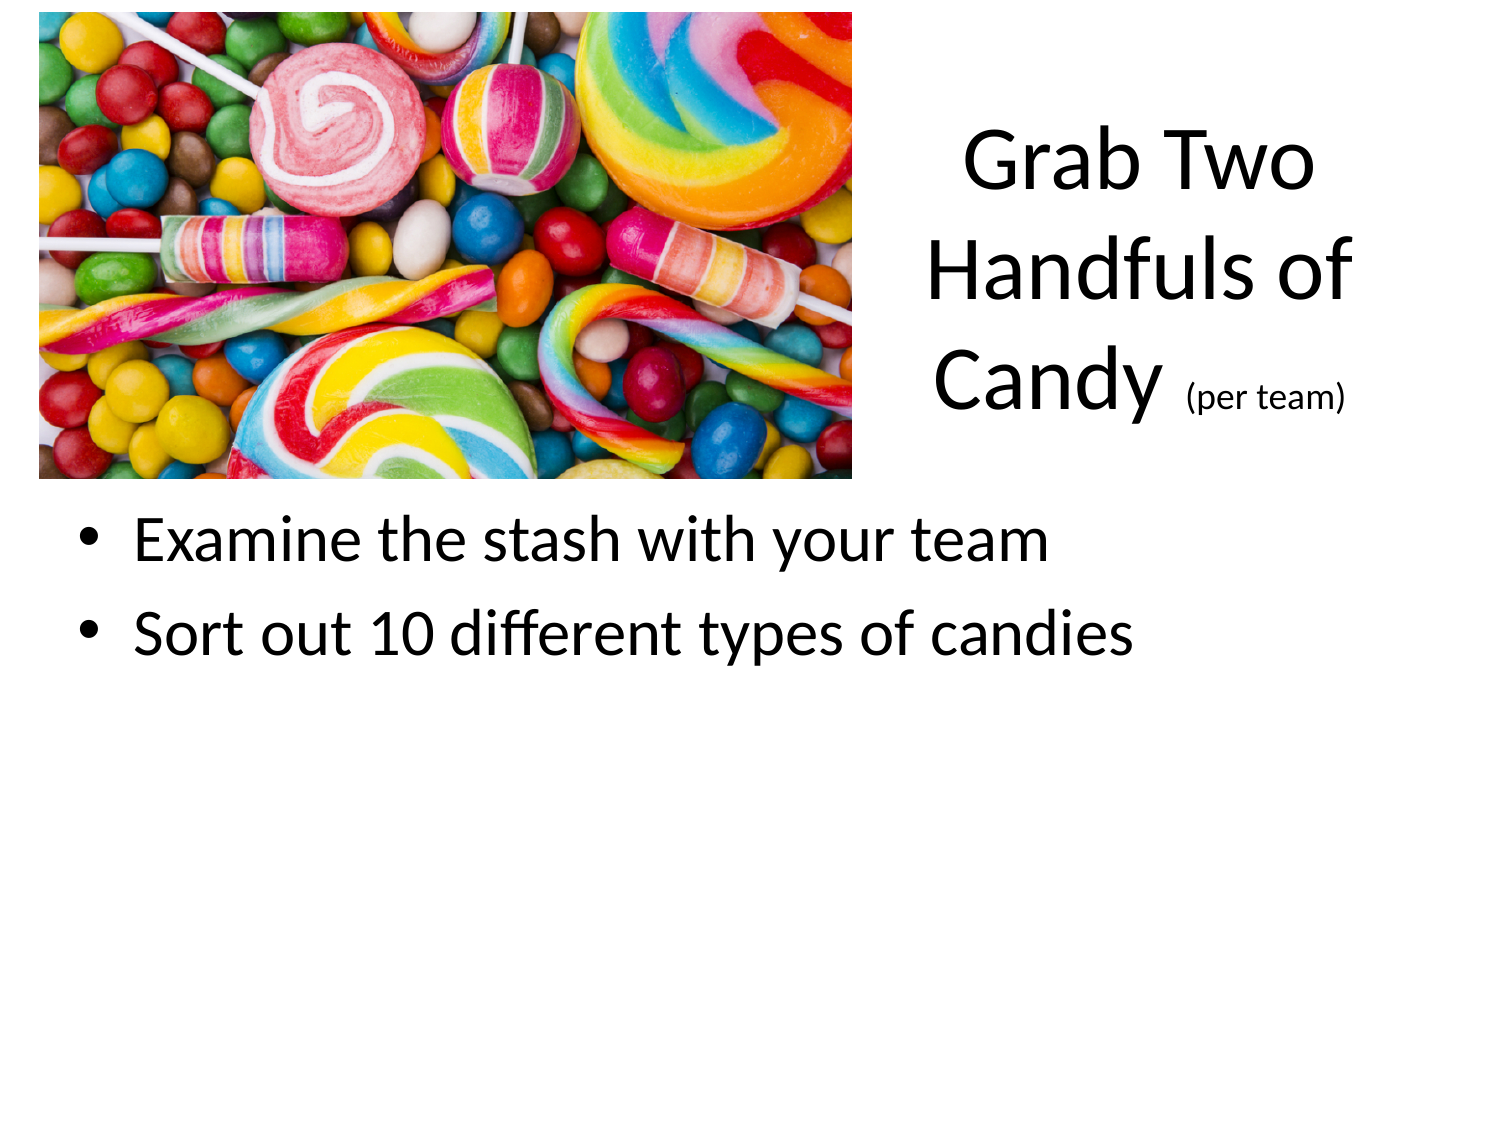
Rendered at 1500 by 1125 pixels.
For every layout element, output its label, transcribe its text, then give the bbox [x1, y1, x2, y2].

picture [38, 12, 852, 479]
title Grab Two Handfuls of Candy (per team) [900, 75, 1381, 450]
list Examine the stash with your team Sort out 10 different types of candies [62, 487, 1388, 1093]
